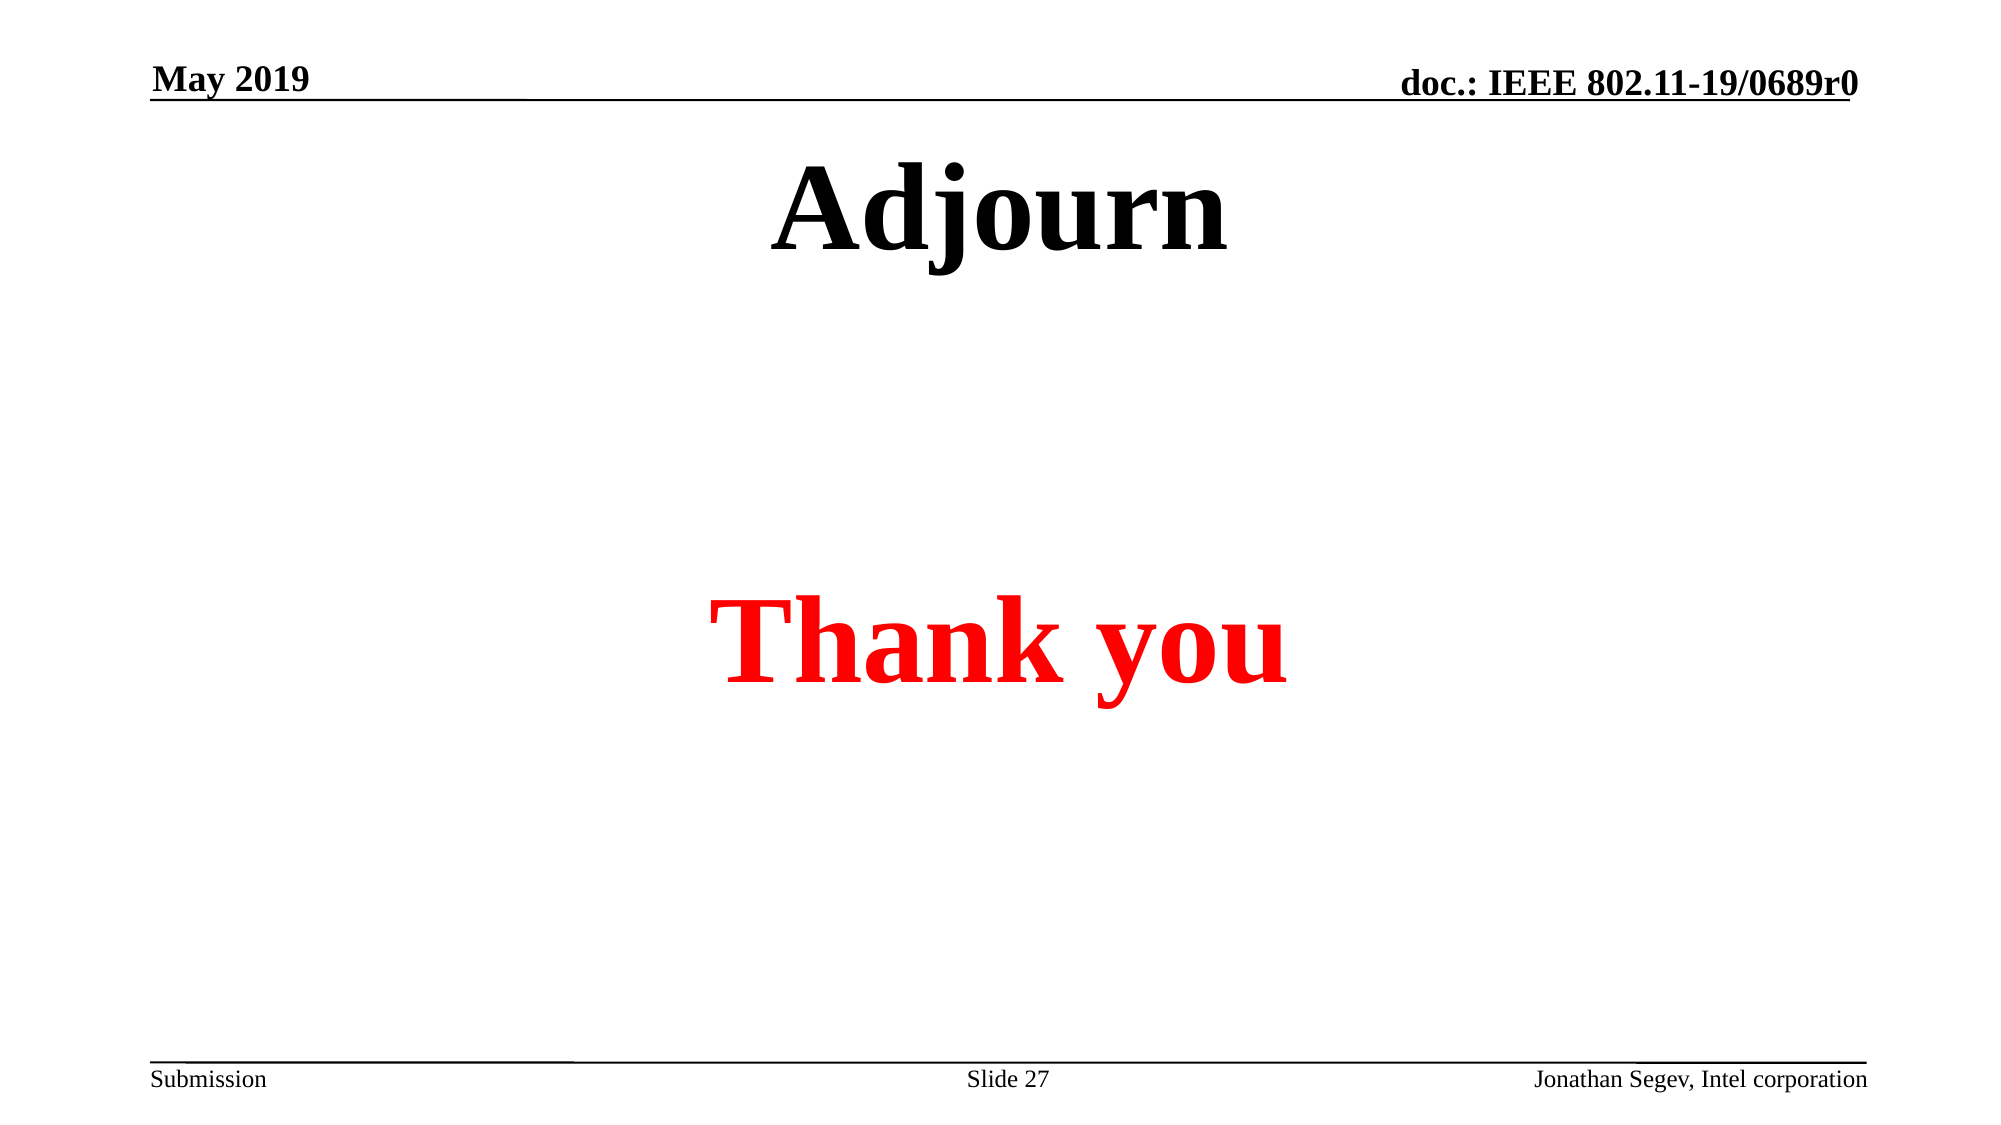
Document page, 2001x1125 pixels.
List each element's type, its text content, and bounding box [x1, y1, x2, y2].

list Thank you [149, 324, 1850, 1000]
footer Jonathan Segev, Intel corporation [1171, 1061, 1869, 1093]
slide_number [152, 54, 563, 100]
slide_number Slide 27 [950, 1061, 1067, 1123]
title Adjourn [149, 112, 1850, 288]
